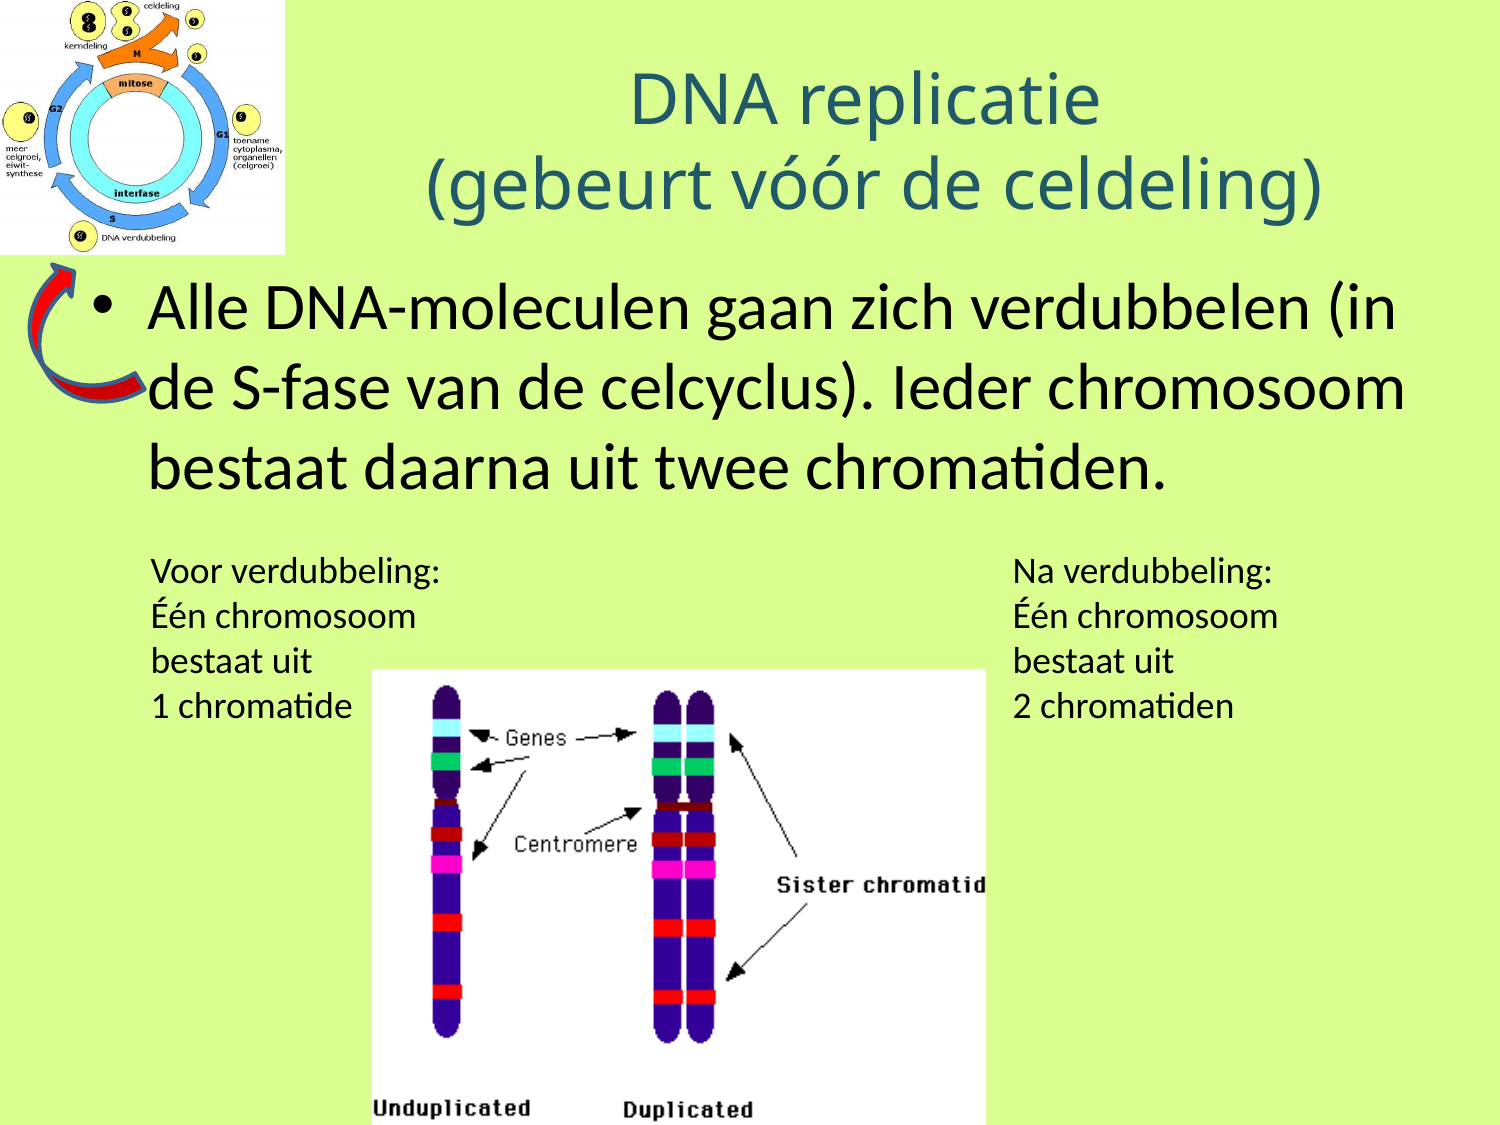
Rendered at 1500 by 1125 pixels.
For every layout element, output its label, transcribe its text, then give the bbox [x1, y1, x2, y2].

list Alle DNA-moleculen gaan zich verdubbelen (in de S-fase van de celcyclus). Ieder chromosoom bestaat daarna uit twee chromatiden. [76, 255, 1427, 998]
picture [371, 669, 987, 1125]
text_box Voor verdubbeling: Één chromosoom bestaat uit 1 chromatide [135, 538, 467, 734]
text_box Na verdubbeling: Één chromosoom bestaat uit 2 chromatiden [998, 538, 1329, 734]
title DNA replicatie (gebeurt vóór de celdeling) [324, 45, 1425, 233]
text_box [27, 265, 147, 404]
picture [0, 0, 285, 256]
